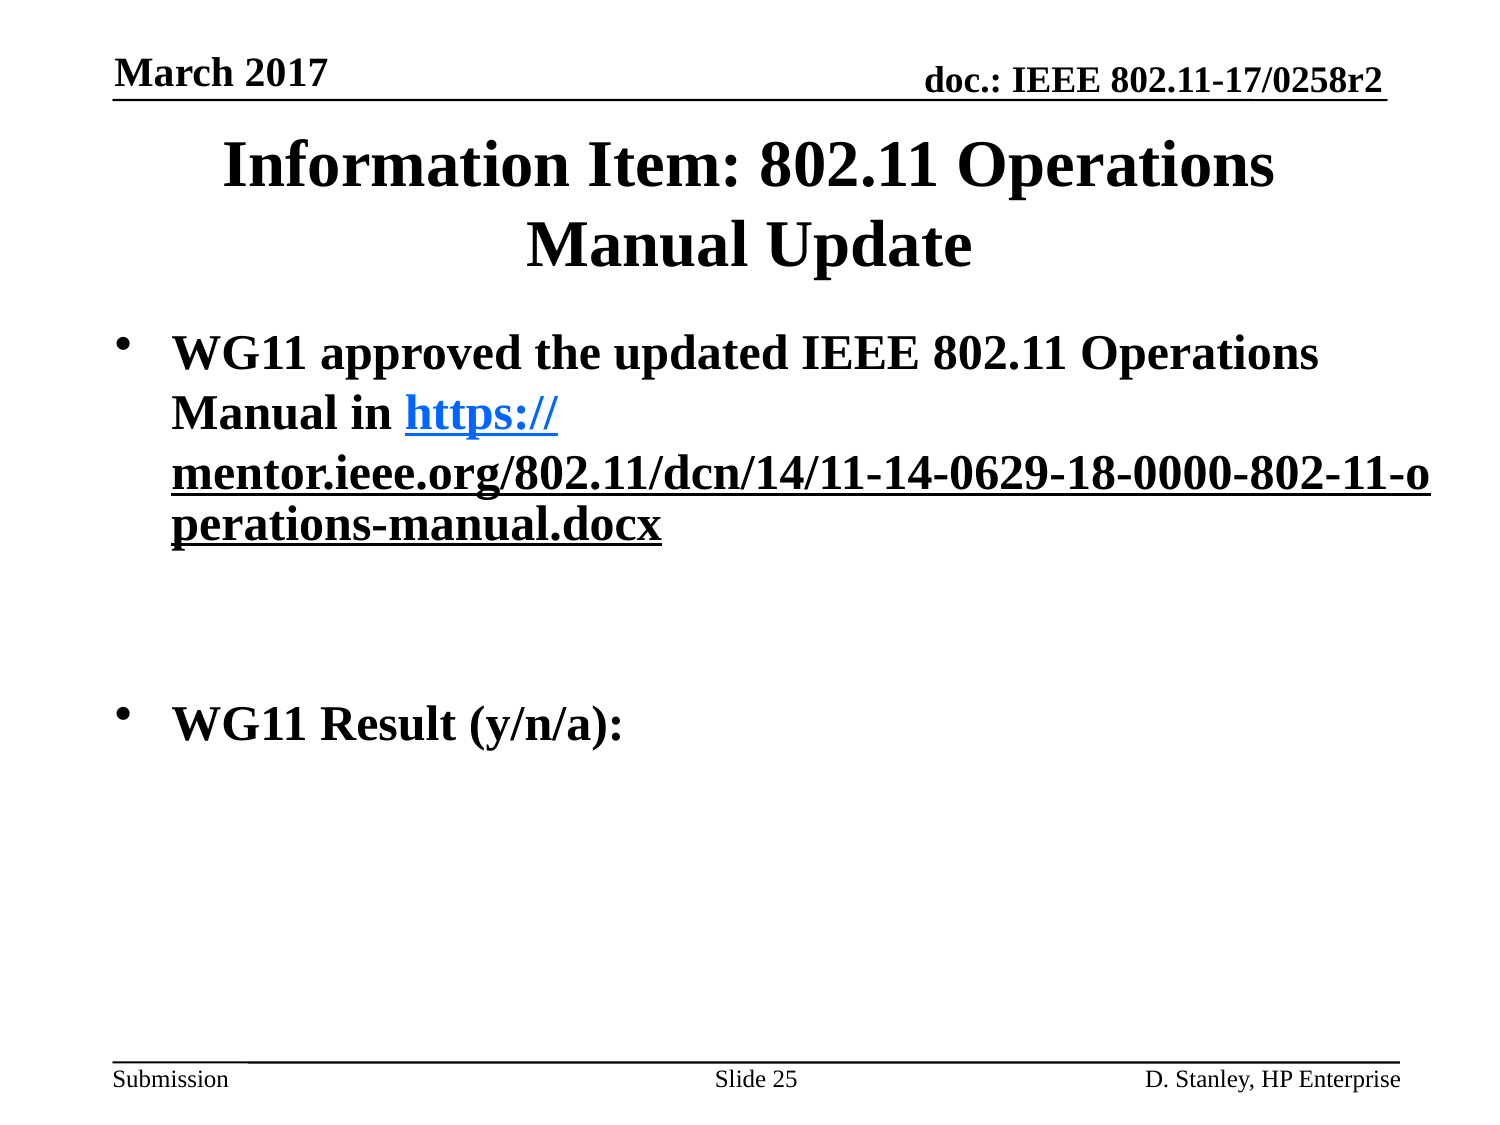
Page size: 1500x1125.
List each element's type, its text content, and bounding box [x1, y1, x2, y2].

slide_number Slide 25 [712, 1061, 800, 1093]
title Information Item: 802.11 Operations Manual Update [112, 112, 1388, 288]
list WG11 approved the updated IEEE 802.11 Operations Manual in https://mentor.ieee.org/802.11/dcn/14/11-14-0629-18-0000-802-11-operations-manual.docx WG11 Result (y/n/a): [99, 312, 1463, 1050]
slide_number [114, 49, 423, 95]
footer D. Stanley, HP Enterprise [878, 1061, 1402, 1093]
